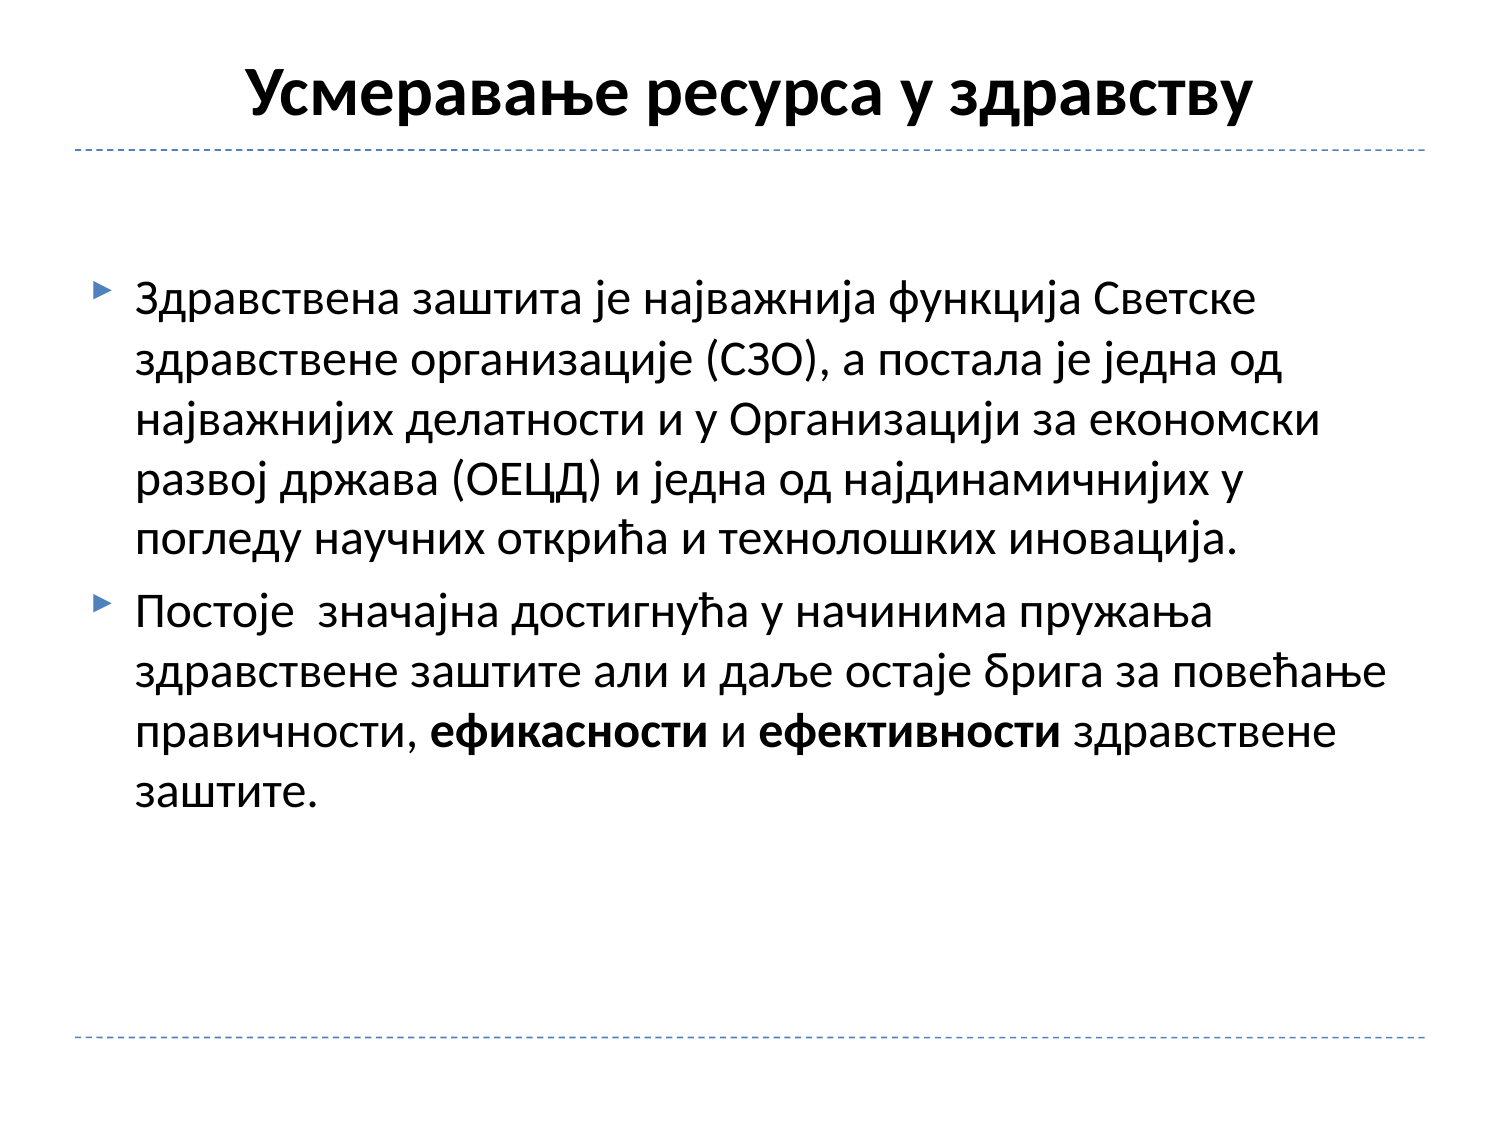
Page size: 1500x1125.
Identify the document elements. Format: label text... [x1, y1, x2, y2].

title Усмеравање ресурса у здравству [74, 12, 1426, 138]
list Здравствена заштита је најважнија функција Светске здравствене организације (СЗО), а постала је једна од најважнијих делатности и у Организацији за економски развој држава (ОЕЦД) и једна од најдинамичнијих у погледу научних открића и технолошких иновација. Постоје значајна достигнућа у начинима пружања здравствене заштите али и даље остаје брига за повећање правичности, ефикасности и ефективности здравствене заштите. [74, 174, 1426, 1038]
